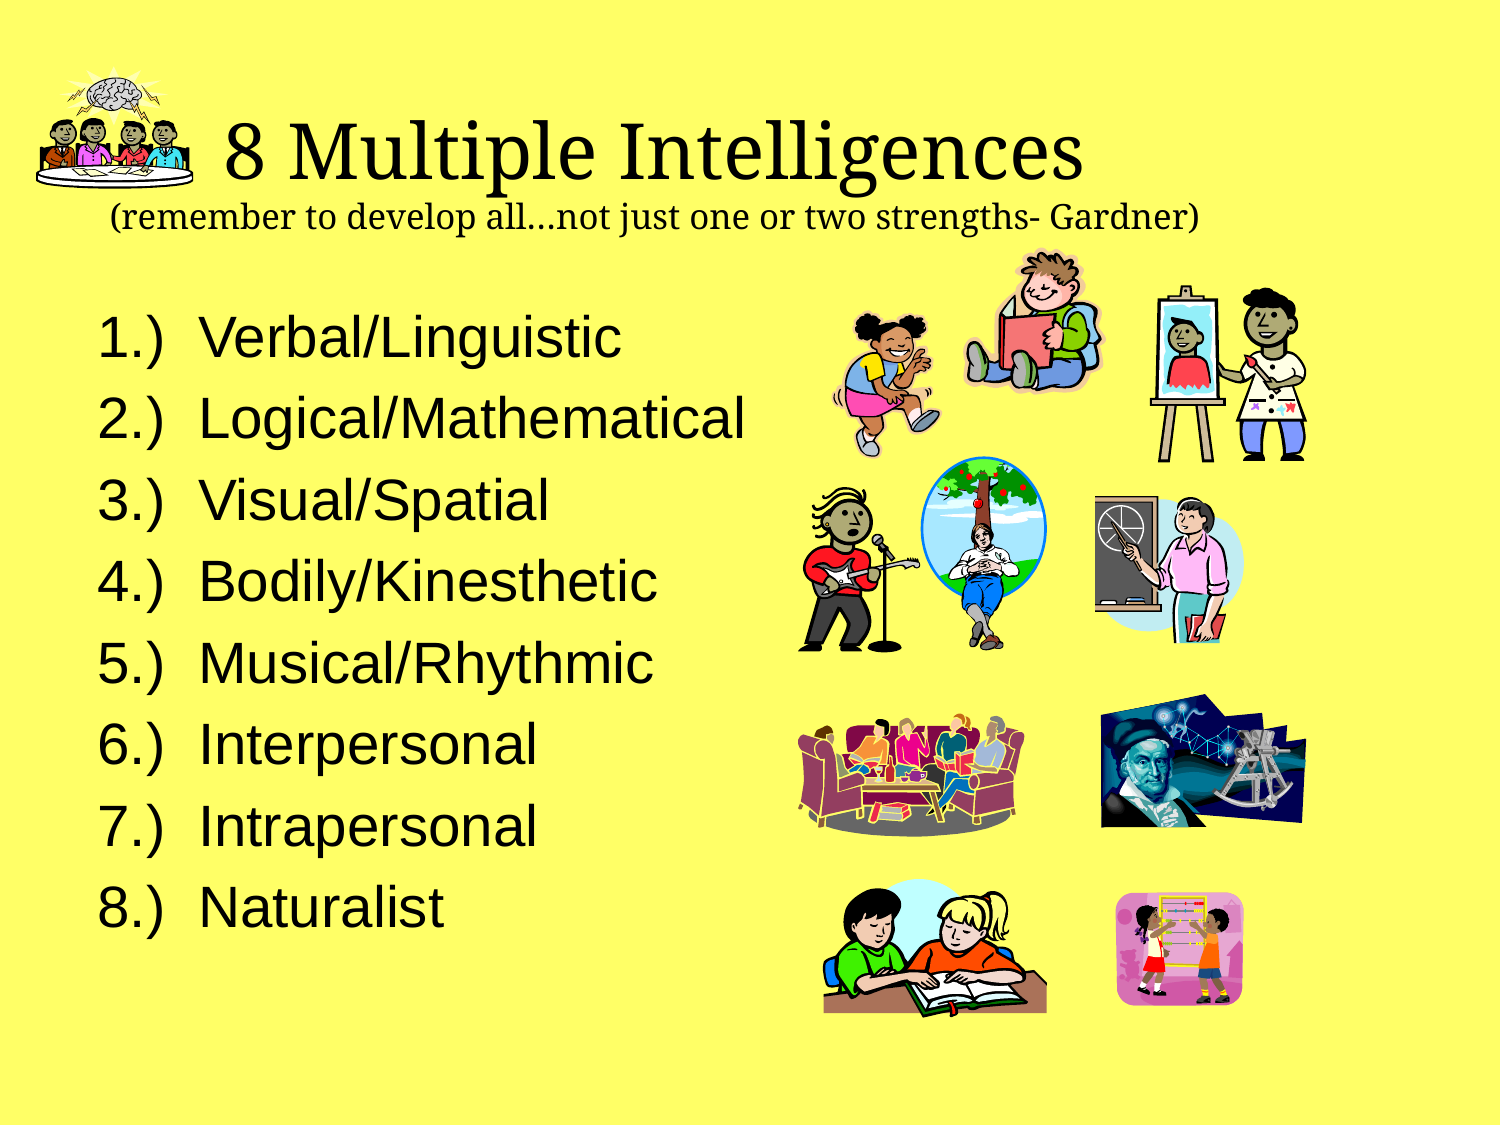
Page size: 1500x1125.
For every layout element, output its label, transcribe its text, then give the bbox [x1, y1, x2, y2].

picture [1094, 495, 1245, 644]
picture [797, 308, 1048, 653]
picture [1149, 284, 1308, 463]
picture [961, 244, 1109, 398]
picture [821, 878, 1048, 1020]
picture [797, 713, 1025, 837]
picture [1114, 891, 1245, 1007]
title 8 Multiple Intelligences (remember to develop all…not just one or two strengths- Gardner) [59, 78, 1252, 261]
picture [35, 66, 194, 189]
picture [1100, 692, 1308, 830]
subtitle 1.) Verbal/Linguistic 2.) Logical/Mathematical 3.) Visual/Spatial 4.) Bodily/Kinesthetic 5.) Musical/Rhythmic 6.) Interpersonal 7.) Intrapersonal 8.) Naturalist [82, 291, 1193, 1012]
